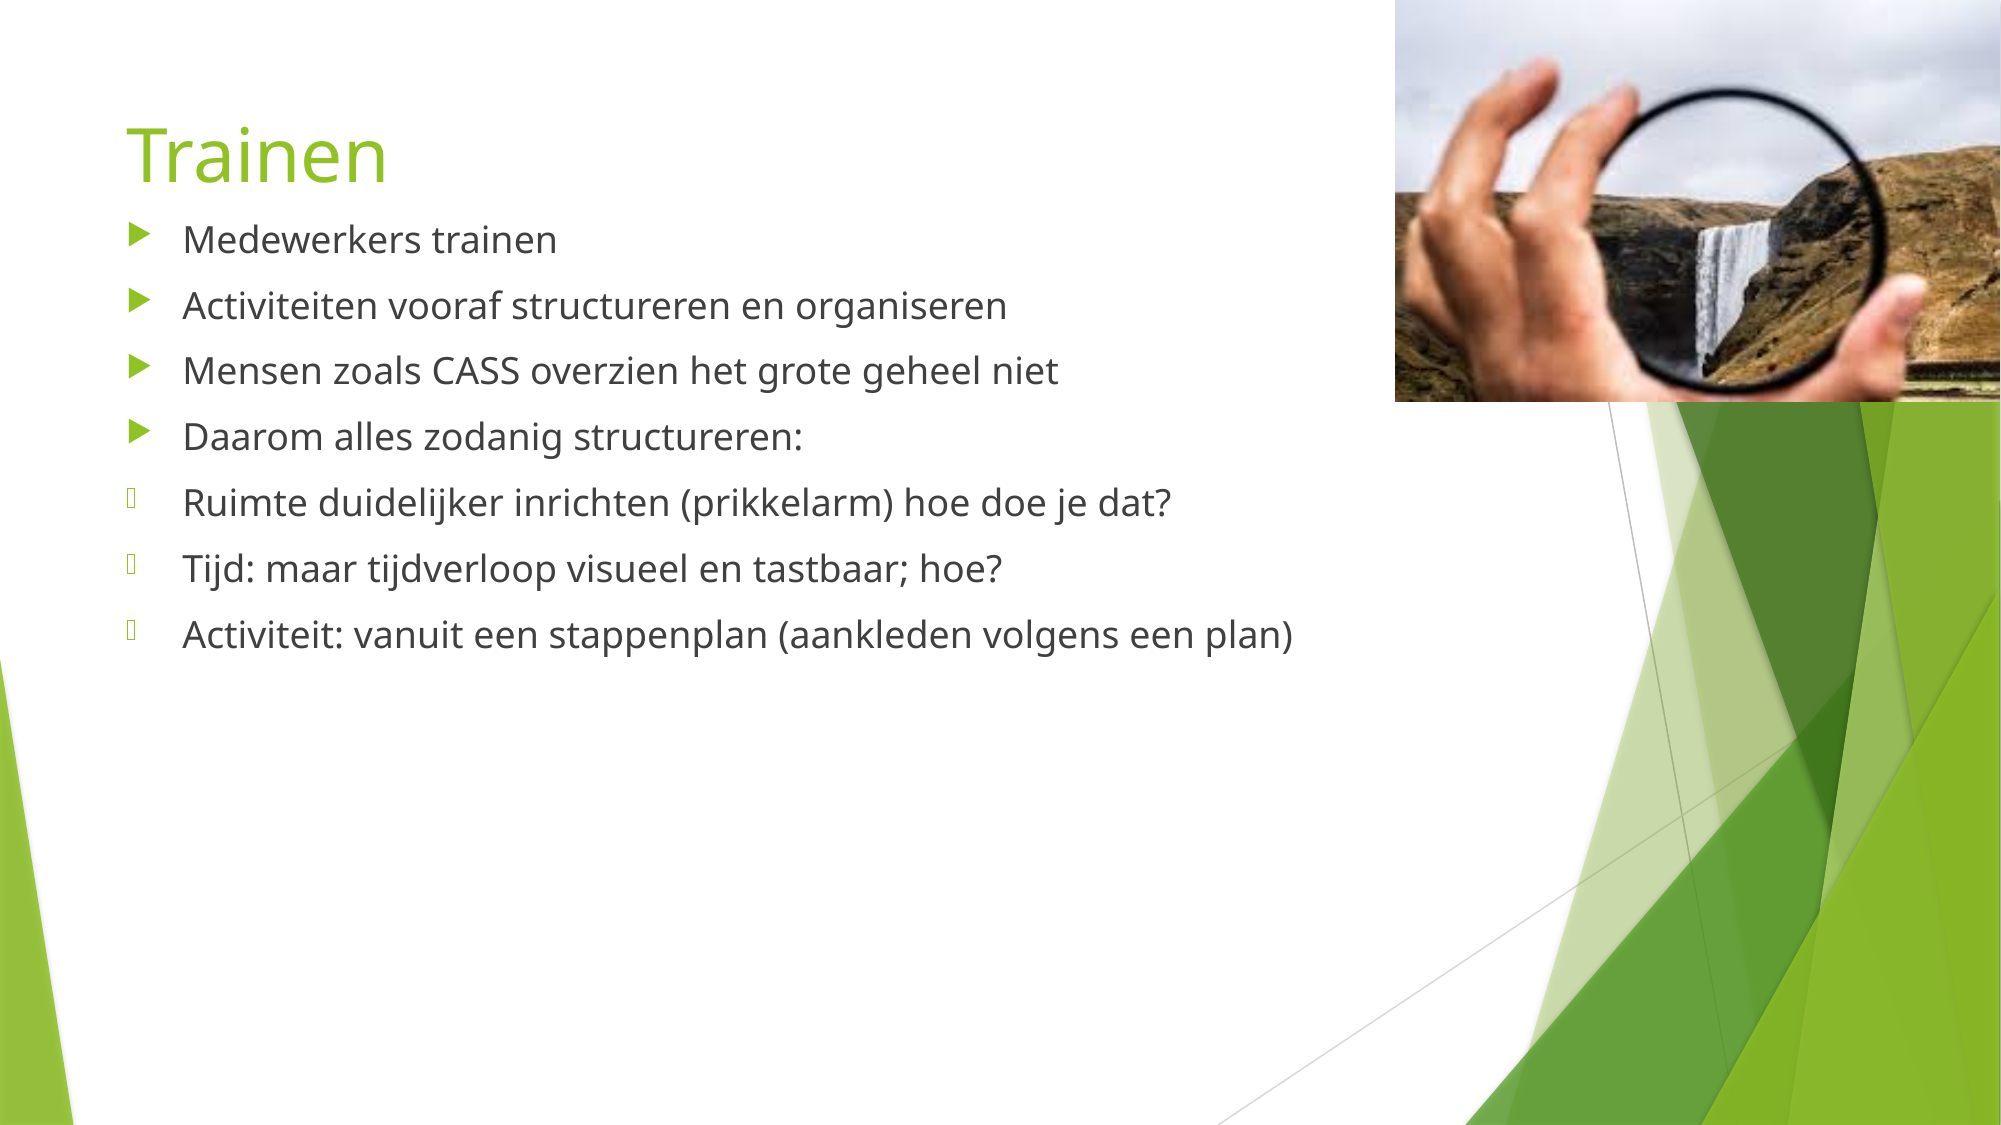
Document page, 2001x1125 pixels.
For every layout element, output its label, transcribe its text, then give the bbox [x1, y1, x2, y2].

title Trainen [111, 99, 1390, 208]
picture [1395, 0, 2000, 403]
list Medewerkers trainen Activiteiten vooraf structureren en organiseren Mensen zoals CASS overzien het grote geheel niet Daarom alles zodanig structureren: Ruimte duidelijker inrichten (prikkelarm) hoe doe je dat? Tijd: maar tijdverloop visueel en tastbaar; hoe? Activiteit: vanuit een stappenplan (aankleden volgens een plan) [111, 208, 1522, 845]
